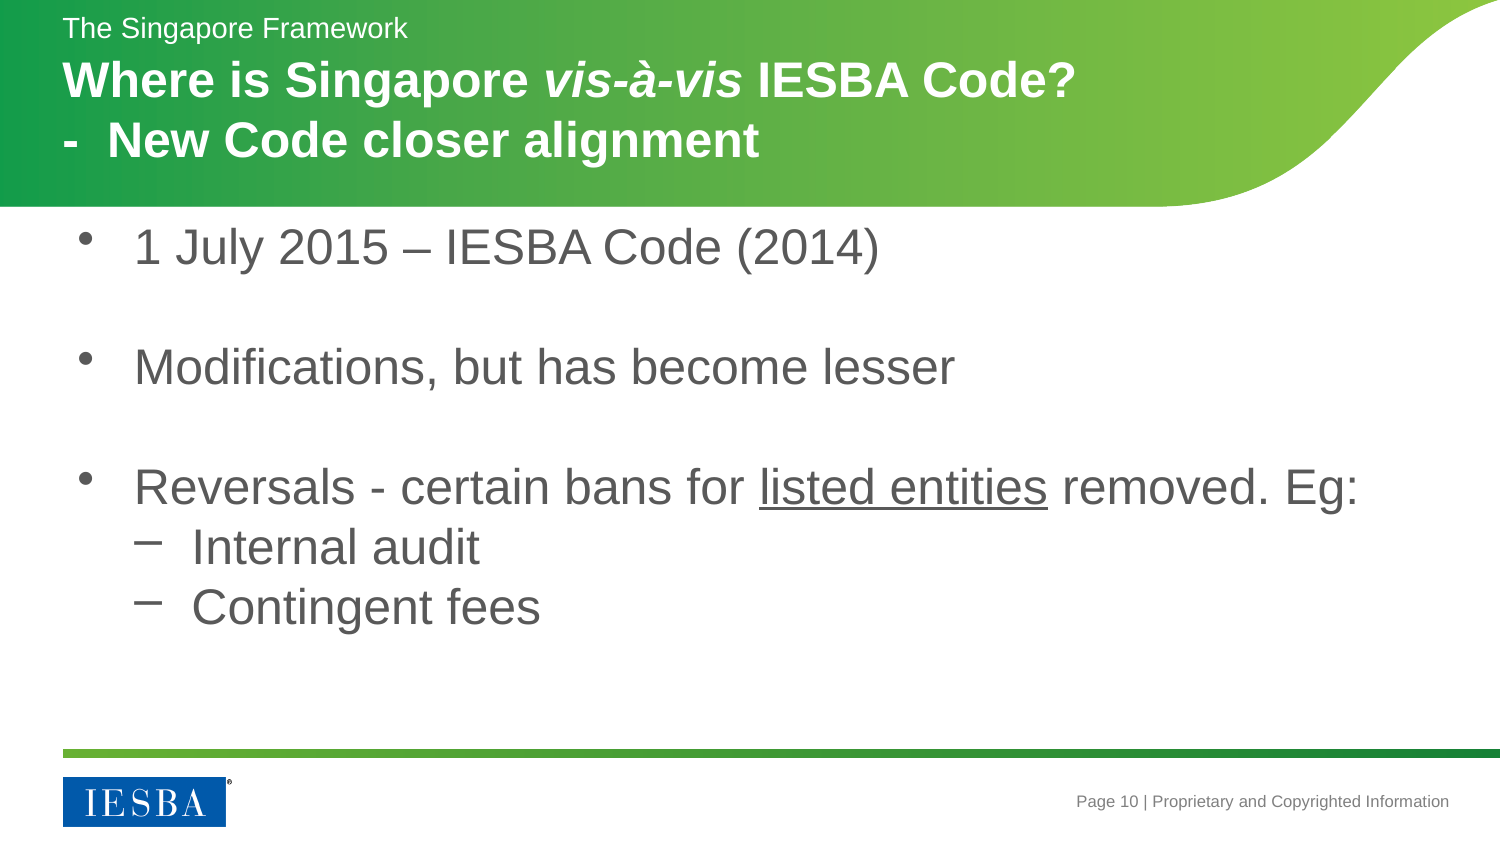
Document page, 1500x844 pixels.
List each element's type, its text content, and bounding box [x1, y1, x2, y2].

list 1 July 2015 – IESBA Code (2014) Modifications, but has become lesser Reversals - certain bans for listed entities removed. Eg: Internal audit Contingent fees [62, 206, 1450, 710]
picture [0, 0, 1500, 207]
picture [63, 777, 232, 827]
subtitle The Singapore Framework [62, 9, 500, 38]
title Where is Singapore vis-à-vis IESBA Code? - New Code closer alignment [62, 75, 1300, 141]
